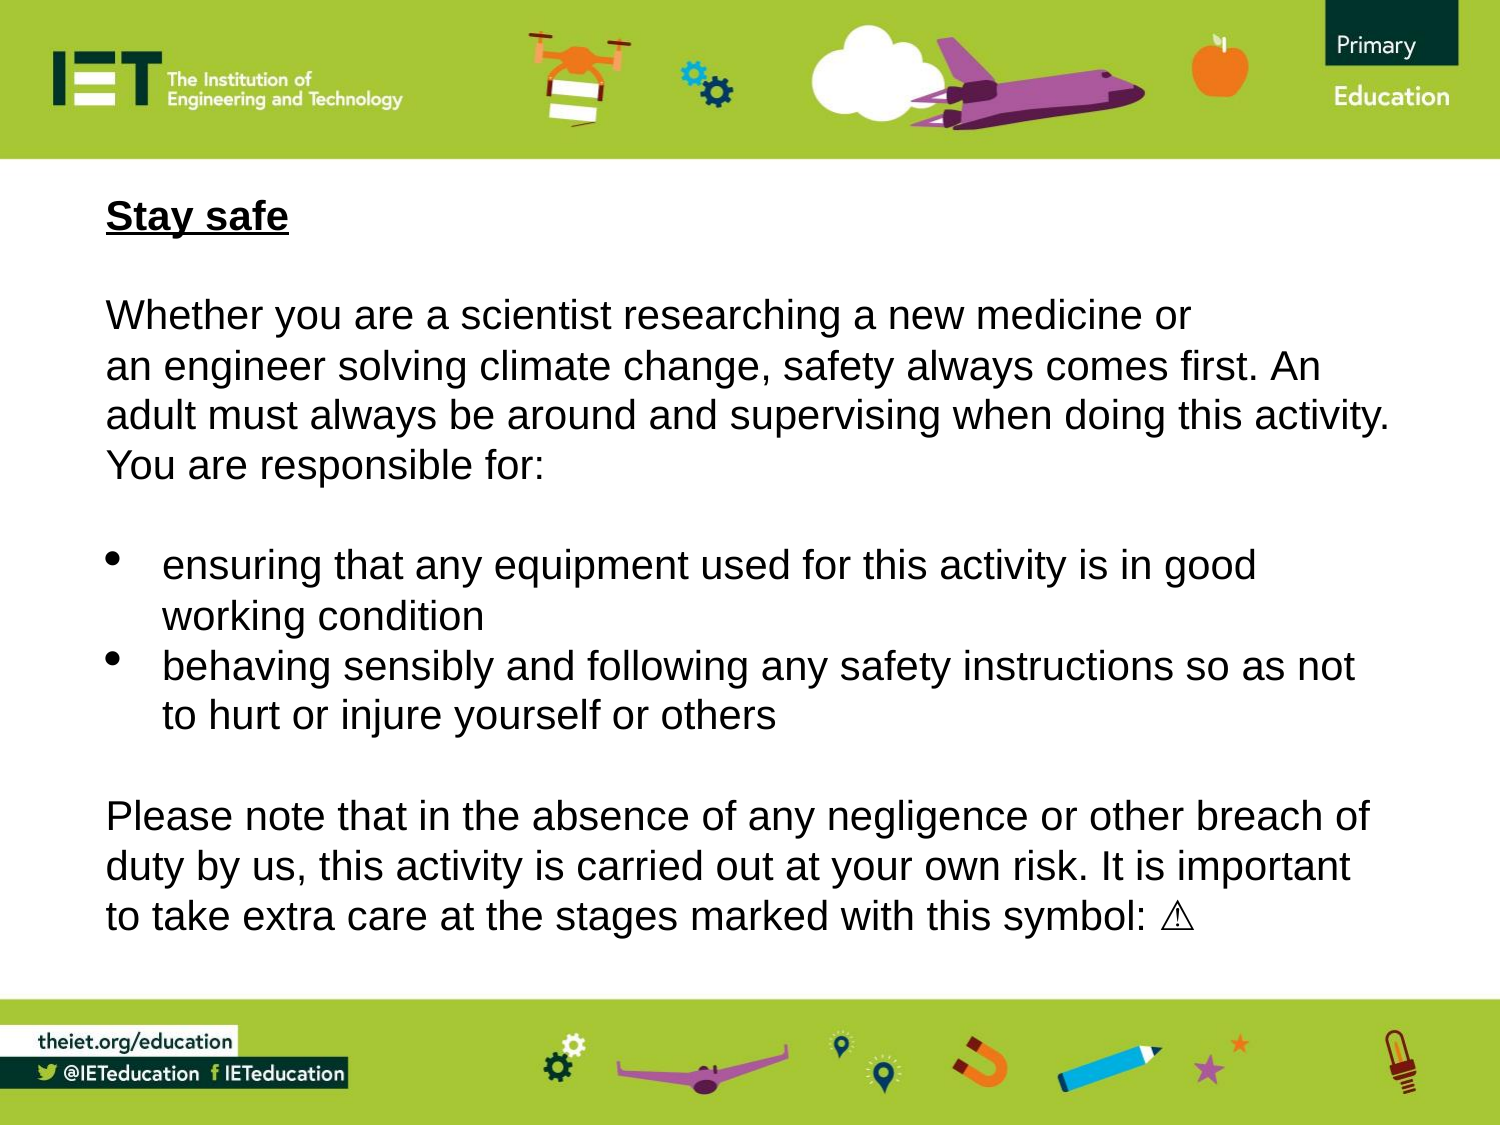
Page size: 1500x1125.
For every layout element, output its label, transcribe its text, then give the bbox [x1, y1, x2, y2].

text_box Stay safe Whether you are a scientist researching a new medicine or an engineer solving climate change, safety always comes first. An adult must always be around and supervising when doing this activity. You are responsible for: ensuring that any equipment used for this activity is in good working condition behaving sensibly and following any safety instructions so as not to hurt or injure yourself or others Please note that in the absence of any negligence or other breach of duty by us, this activity is carried out at your own risk. It is important to take extra care at the stages marked with this symbol: ⚠ [90, 180, 1410, 946]
picture [0, 0, 1500, 1125]
